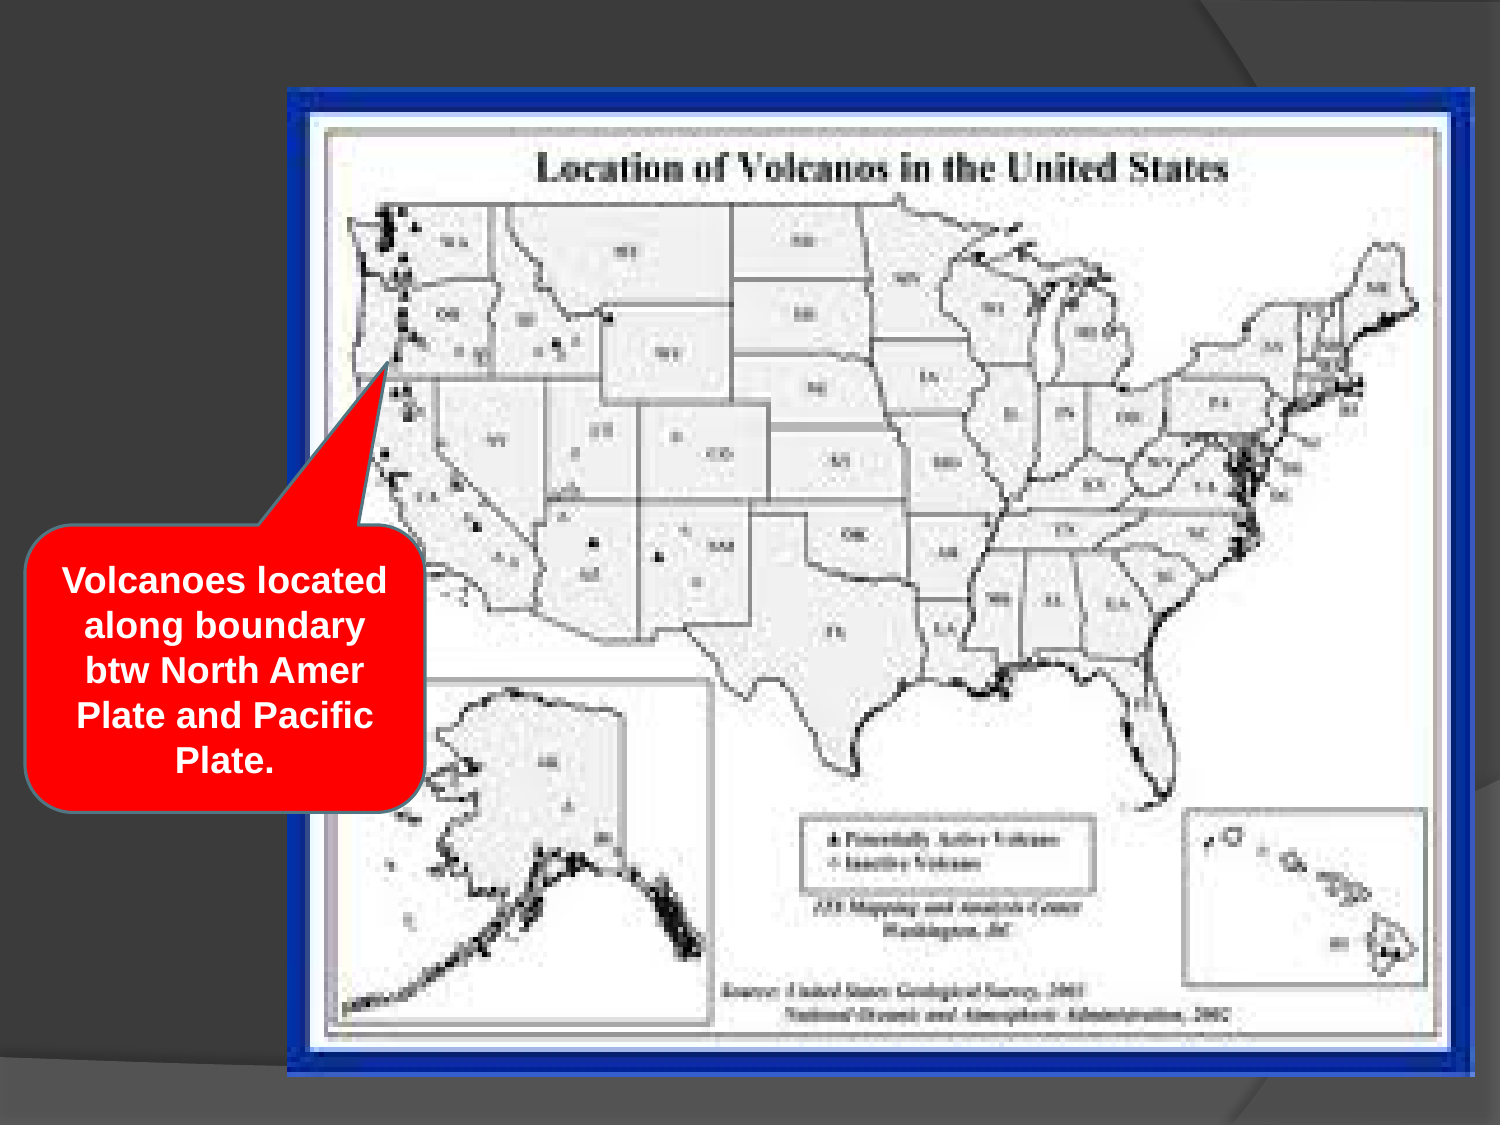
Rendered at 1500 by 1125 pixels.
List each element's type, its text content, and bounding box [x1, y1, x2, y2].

text_box Volcanoes located along boundary btw North Amer Plate and Pacific Plate. [23, 496, 279, 814]
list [287, 87, 1475, 1078]
